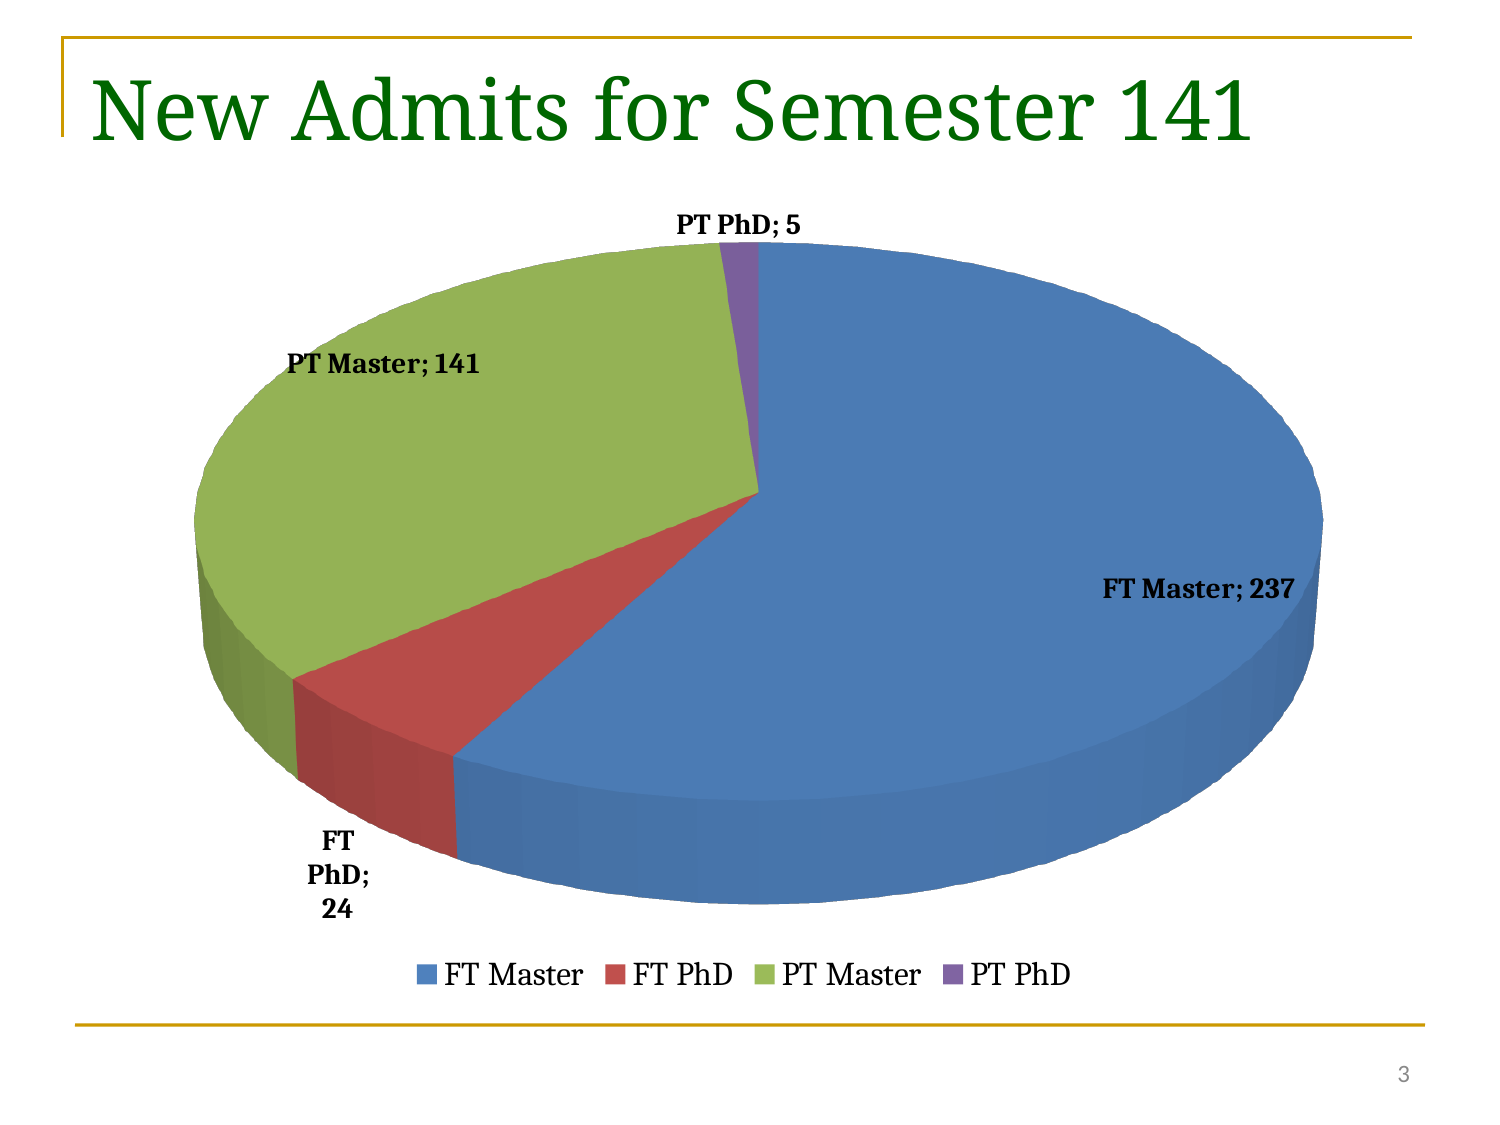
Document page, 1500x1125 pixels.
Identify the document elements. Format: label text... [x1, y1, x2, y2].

chart [74, 174, 1413, 1013]
text_box New Admits for Semester 141 [74, 49, 1413, 174]
text_box 3 [1074, 1042, 1425, 1103]
